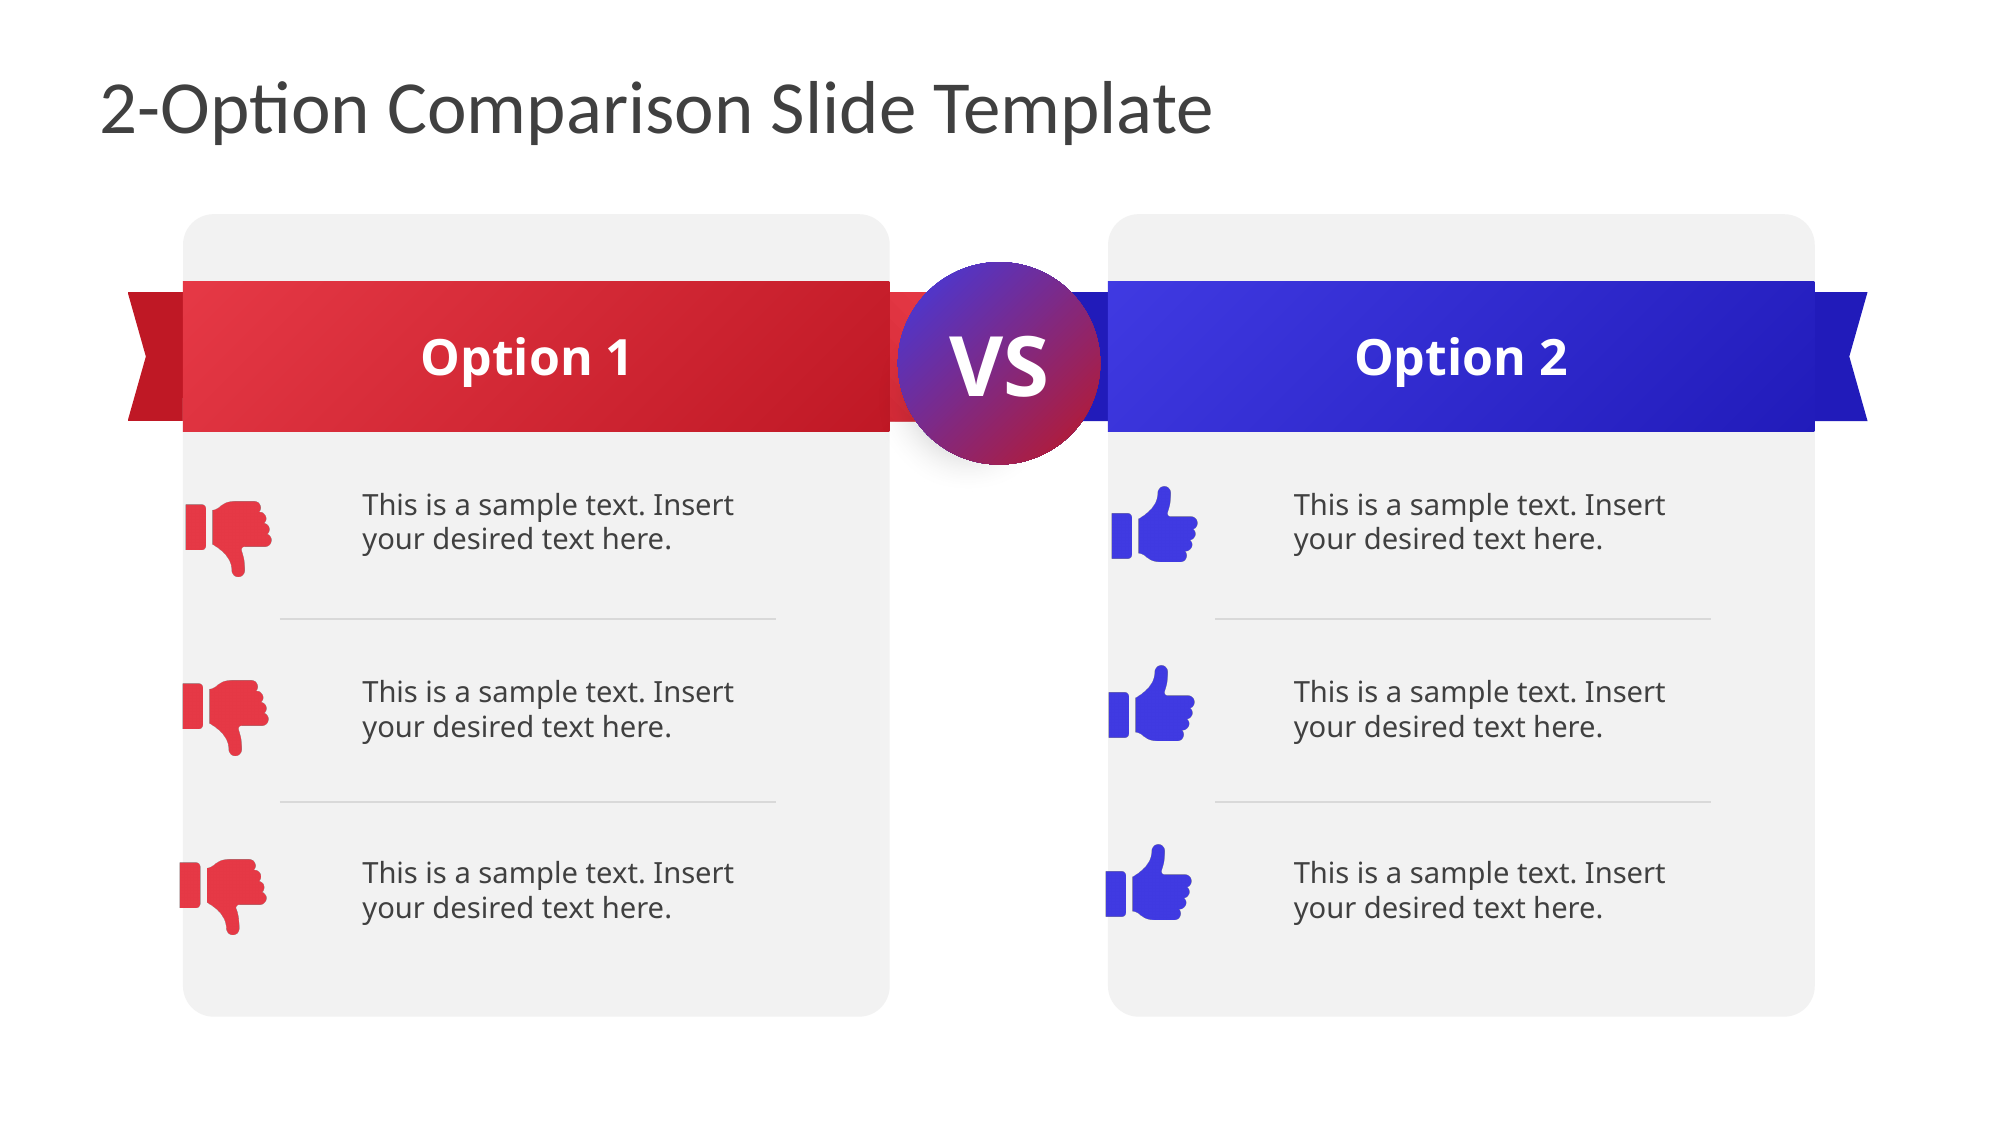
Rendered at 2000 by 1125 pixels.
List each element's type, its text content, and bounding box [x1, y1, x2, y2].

picture [1097, 830, 1201, 934]
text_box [279, 618, 777, 803]
picture [1100, 651, 1203, 755]
text_box This is a sample text. Insert your desired text here. [362, 485, 764, 566]
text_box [127, 291, 841, 422]
title 2-Option Comparison Slide Template [99, 45, 1900, 162]
text_box [1106, 430, 1817, 434]
text_box [180, 212, 892, 290]
text_box This is a sample text. Insert your desired text here. [362, 854, 764, 934]
text_box This is a sample text. Insert your desired text here. [1293, 485, 1696, 566]
picture [177, 487, 281, 591]
text_box [1106, 279, 1817, 290]
text_box [1105, 431, 1817, 1019]
text_box [1105, 212, 1817, 289]
text_box This is a sample text. Insert your desired text here. [1293, 854, 1696, 934]
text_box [1105, 291, 1868, 422]
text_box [1215, 618, 1712, 803]
picture [171, 845, 275, 949]
picture [1102, 472, 1206, 576]
text_box [181, 430, 841, 434]
picture [174, 666, 278, 770]
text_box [846, 261, 1101, 521]
text_box [181, 279, 841, 290]
text_box [180, 430, 892, 1019]
